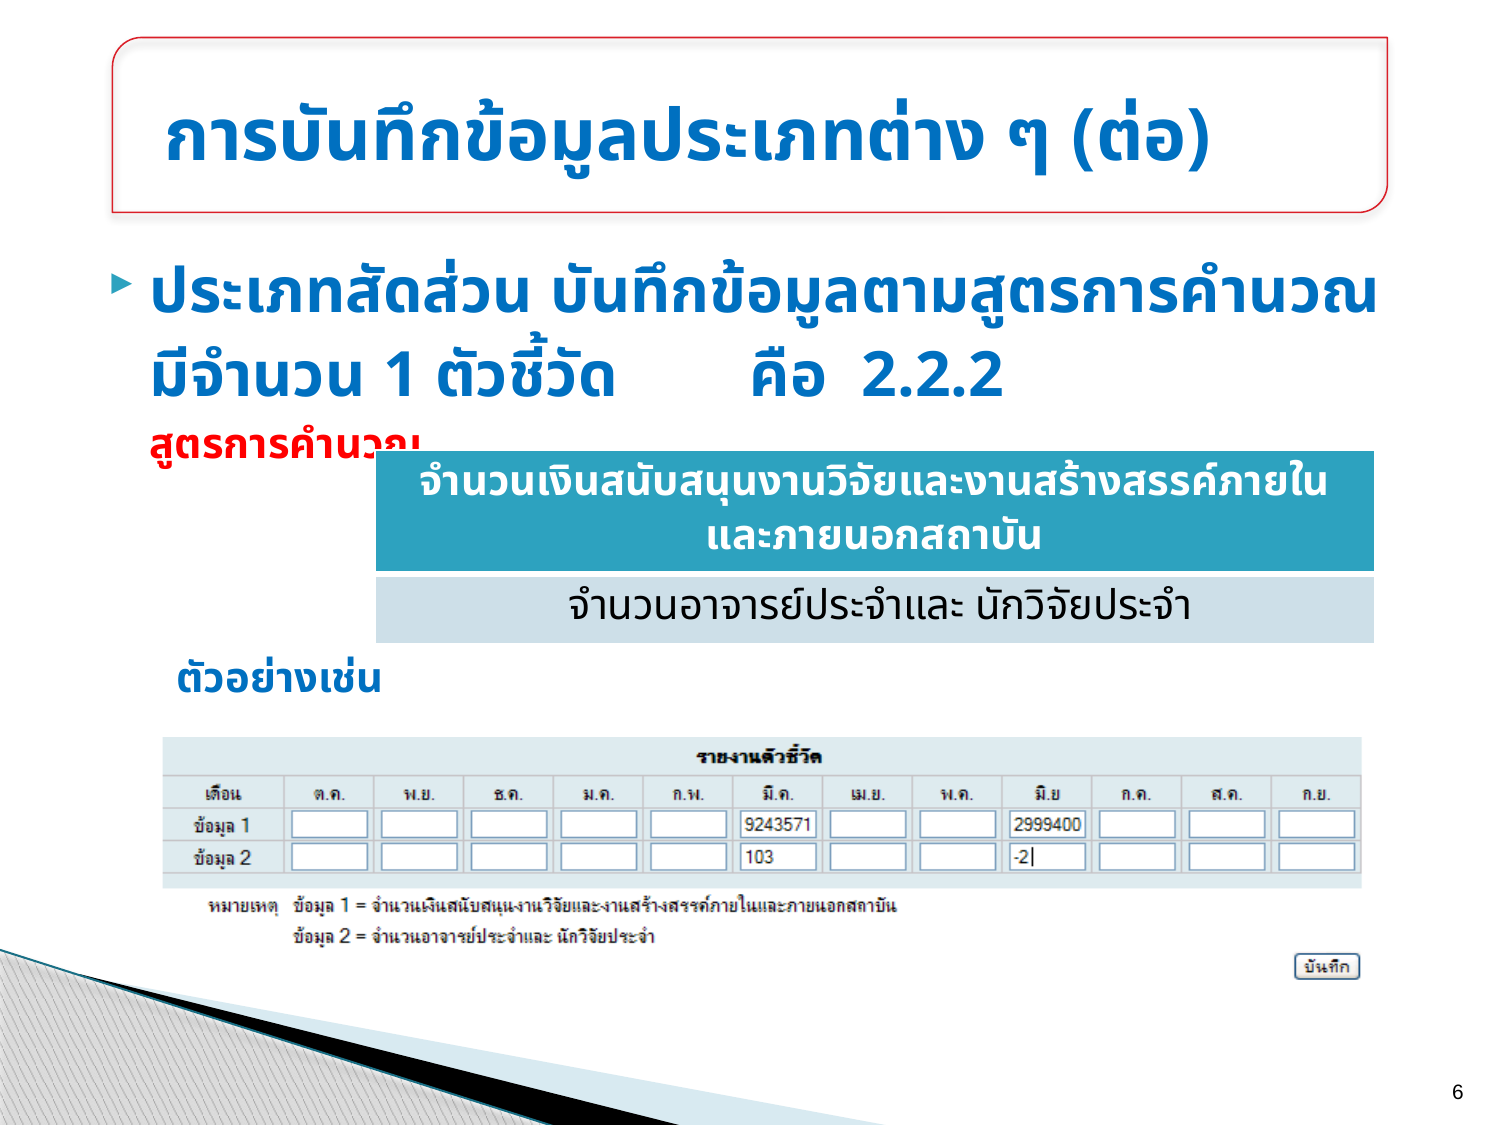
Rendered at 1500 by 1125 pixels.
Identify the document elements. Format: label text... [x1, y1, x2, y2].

picture [162, 737, 1363, 980]
list ประเภทสัดส่วน บันทึกข้อมูลตามสูตรการคำนวณ มีจำนวน 1 ตัวชี้วัด คือ 2.2.2 สูตรการคำนวณ ตัวอย่างเช่น [74, 242, 1426, 986]
slide_number 6 [1418, 1051, 1479, 1112]
table_cell จำนวนอาจารย์ประจำและ นักวิจัยประจำ [376, 577, 1374, 643]
table_header จำนวนเงินสนับสนุนงานวิจัยและงานสร้างสรรค์ภายในและภายนอกสถาบัน [376, 451, 1374, 571]
text_box [111, 36, 1389, 214]
